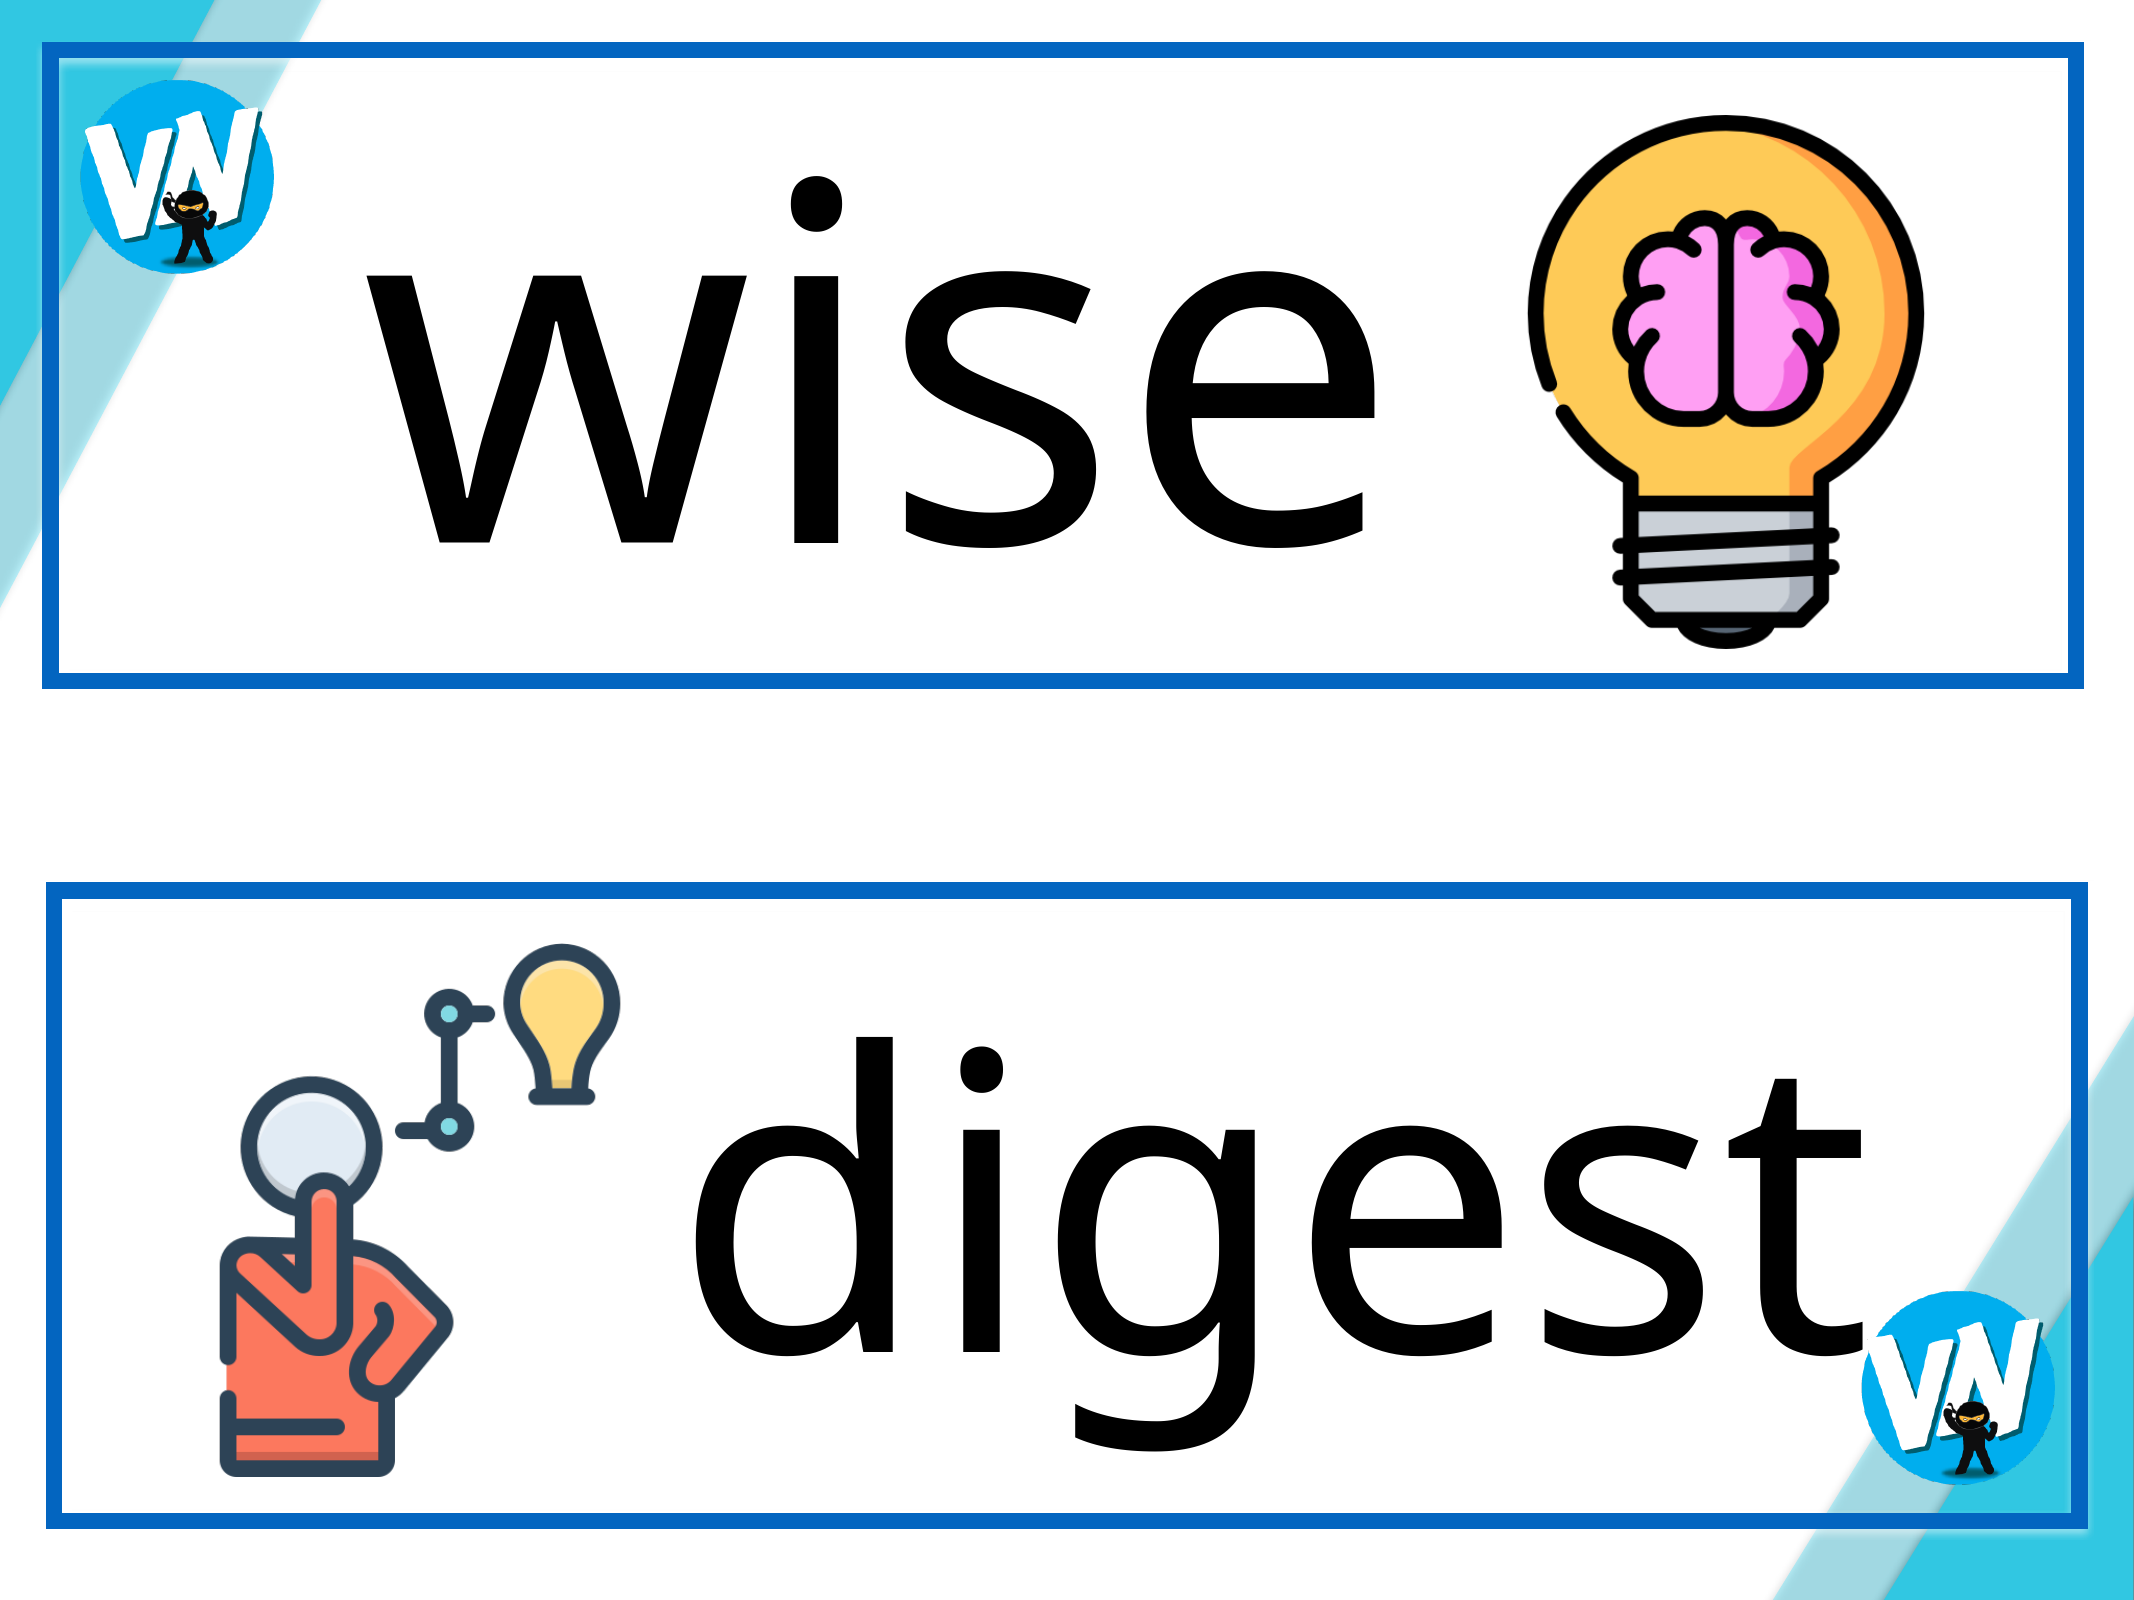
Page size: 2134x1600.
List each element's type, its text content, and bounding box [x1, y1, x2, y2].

text_box wise [352, 37, 1409, 652]
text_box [1963, 235, 2134, 1600]
text_box [86, 50, 2076, 681]
text_box [86, 890, 1956, 1522]
picture [128, 943, 662, 1478]
picture [1458, 115, 1993, 650]
text_box digest [259, 929, 1956, 1444]
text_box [0, 0, 78, 1544]
picture [57, 77, 299, 278]
picture [1837, 1288, 2080, 1488]
